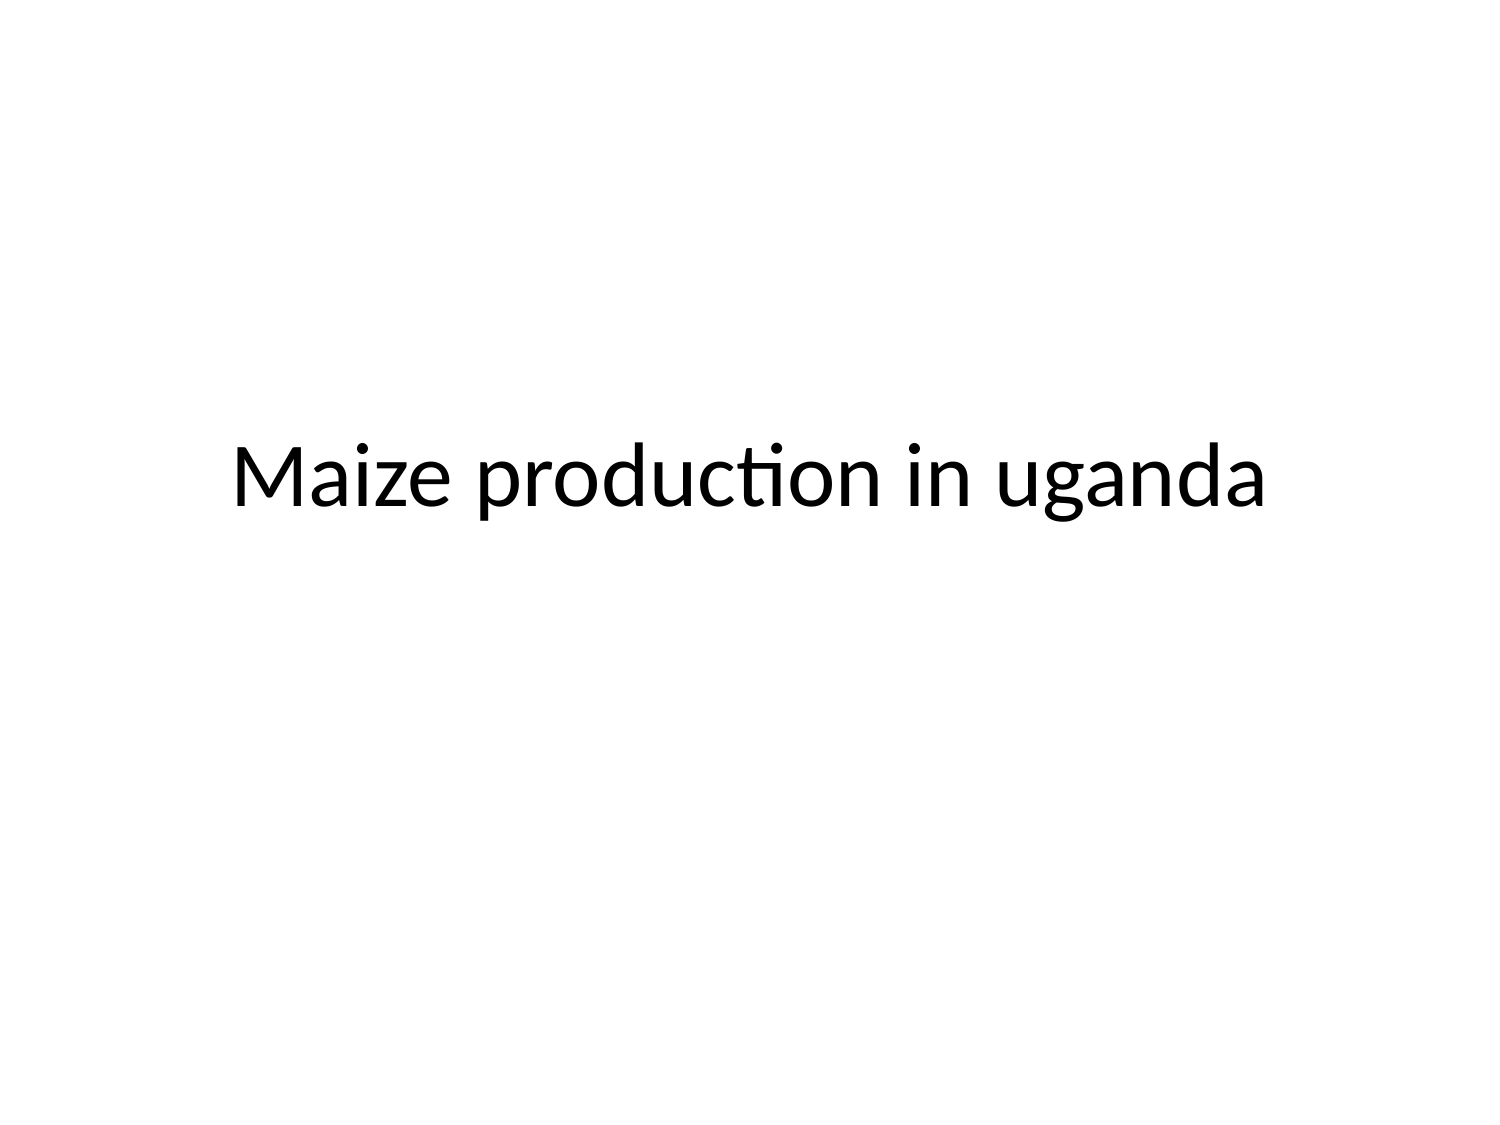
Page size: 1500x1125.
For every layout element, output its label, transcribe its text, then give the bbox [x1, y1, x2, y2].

title Maize production in uganda [112, 349, 1388, 591]
